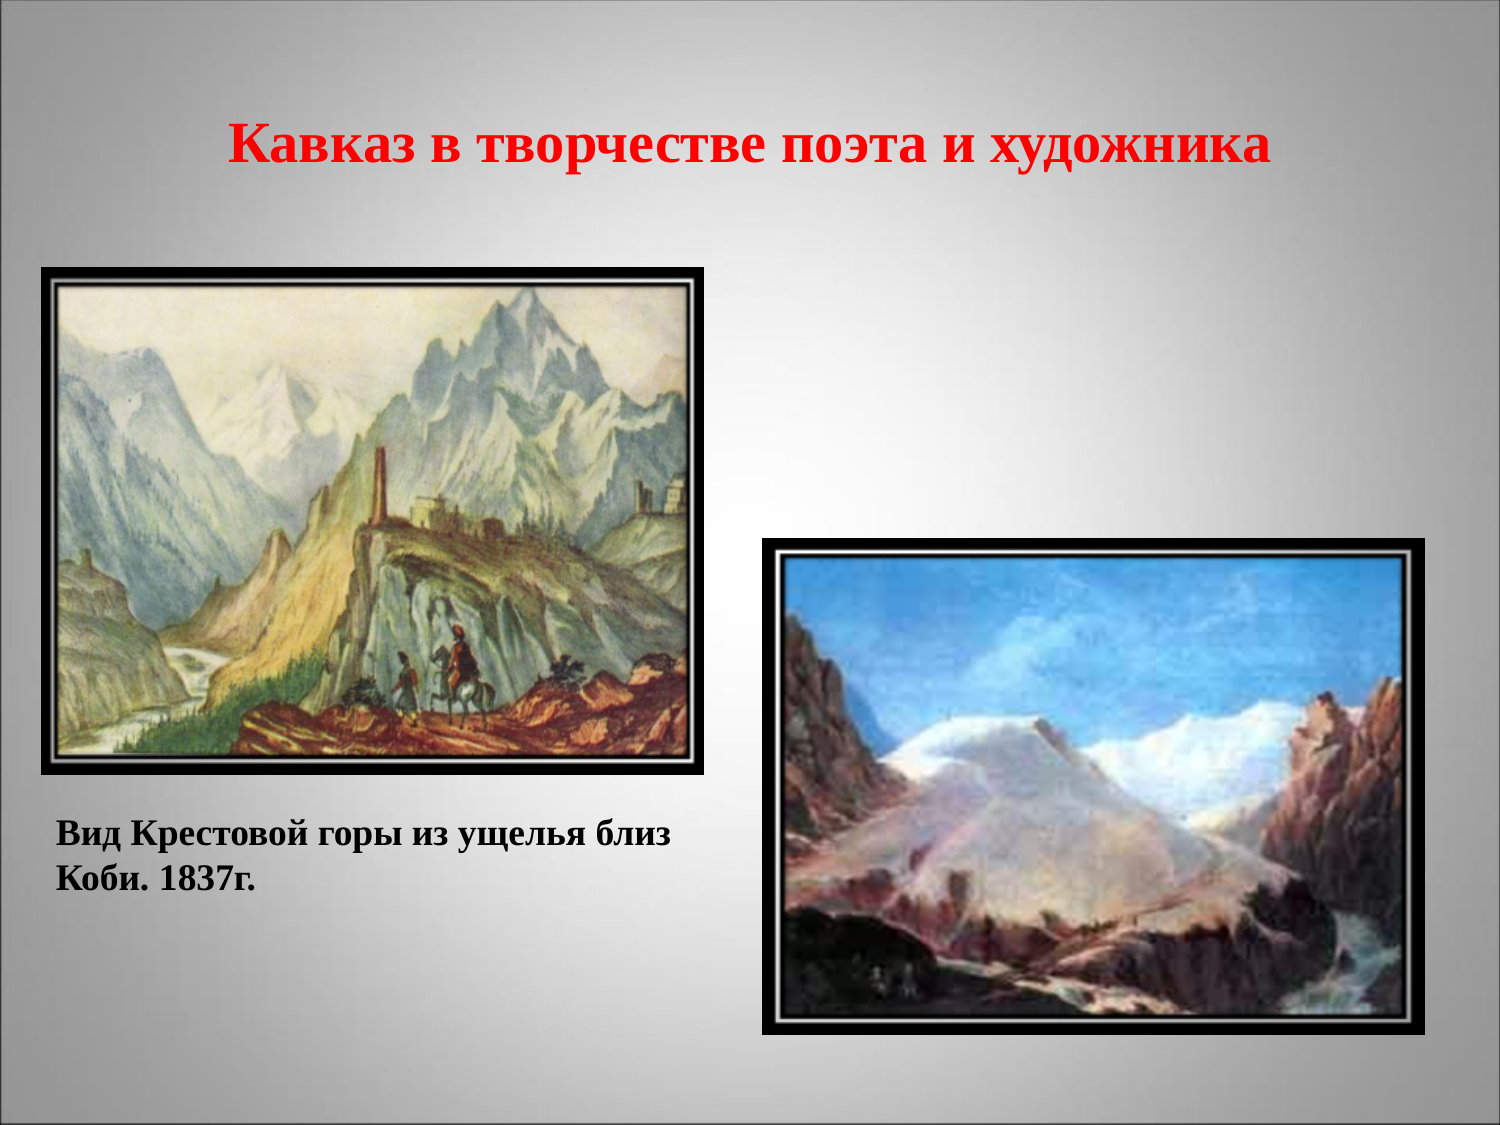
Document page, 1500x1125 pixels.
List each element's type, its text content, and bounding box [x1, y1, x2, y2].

picture [0, 0, 1500, 1125]
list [762, 538, 1426, 1036]
title Кавказ в творчестве поэта и художника [75, 45, 1425, 233]
text_box Вид Крестовой горы из ущелья близ Коби. 1837г. [41, 800, 725, 906]
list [40, 266, 704, 776]
